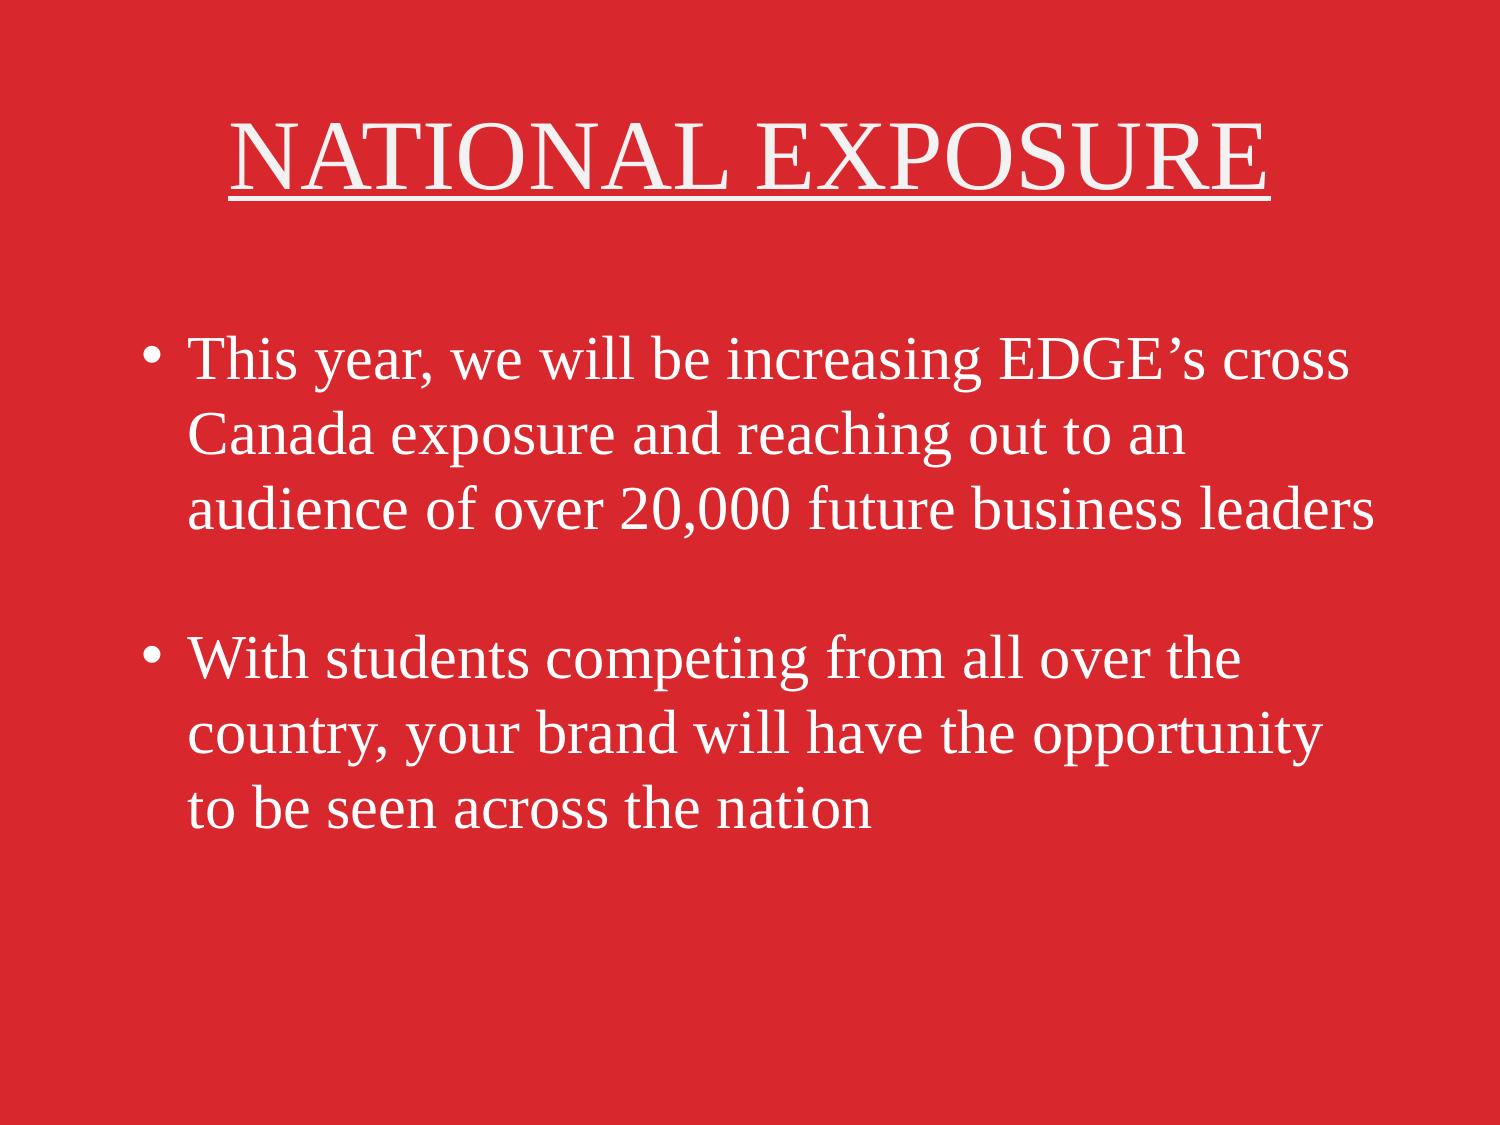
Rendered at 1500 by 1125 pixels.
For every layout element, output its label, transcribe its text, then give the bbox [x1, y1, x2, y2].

text_box This year, we will be increasing EDGE’s cross Canada exposure and reaching out to an audience of over 20,000 future business leaders With students competing from all over the country, your brand will have the opportunity to be seen across the nation [125, 234, 1402, 901]
text_box NATIONAL EXPOSURE [0, 0, 1500, 219]
